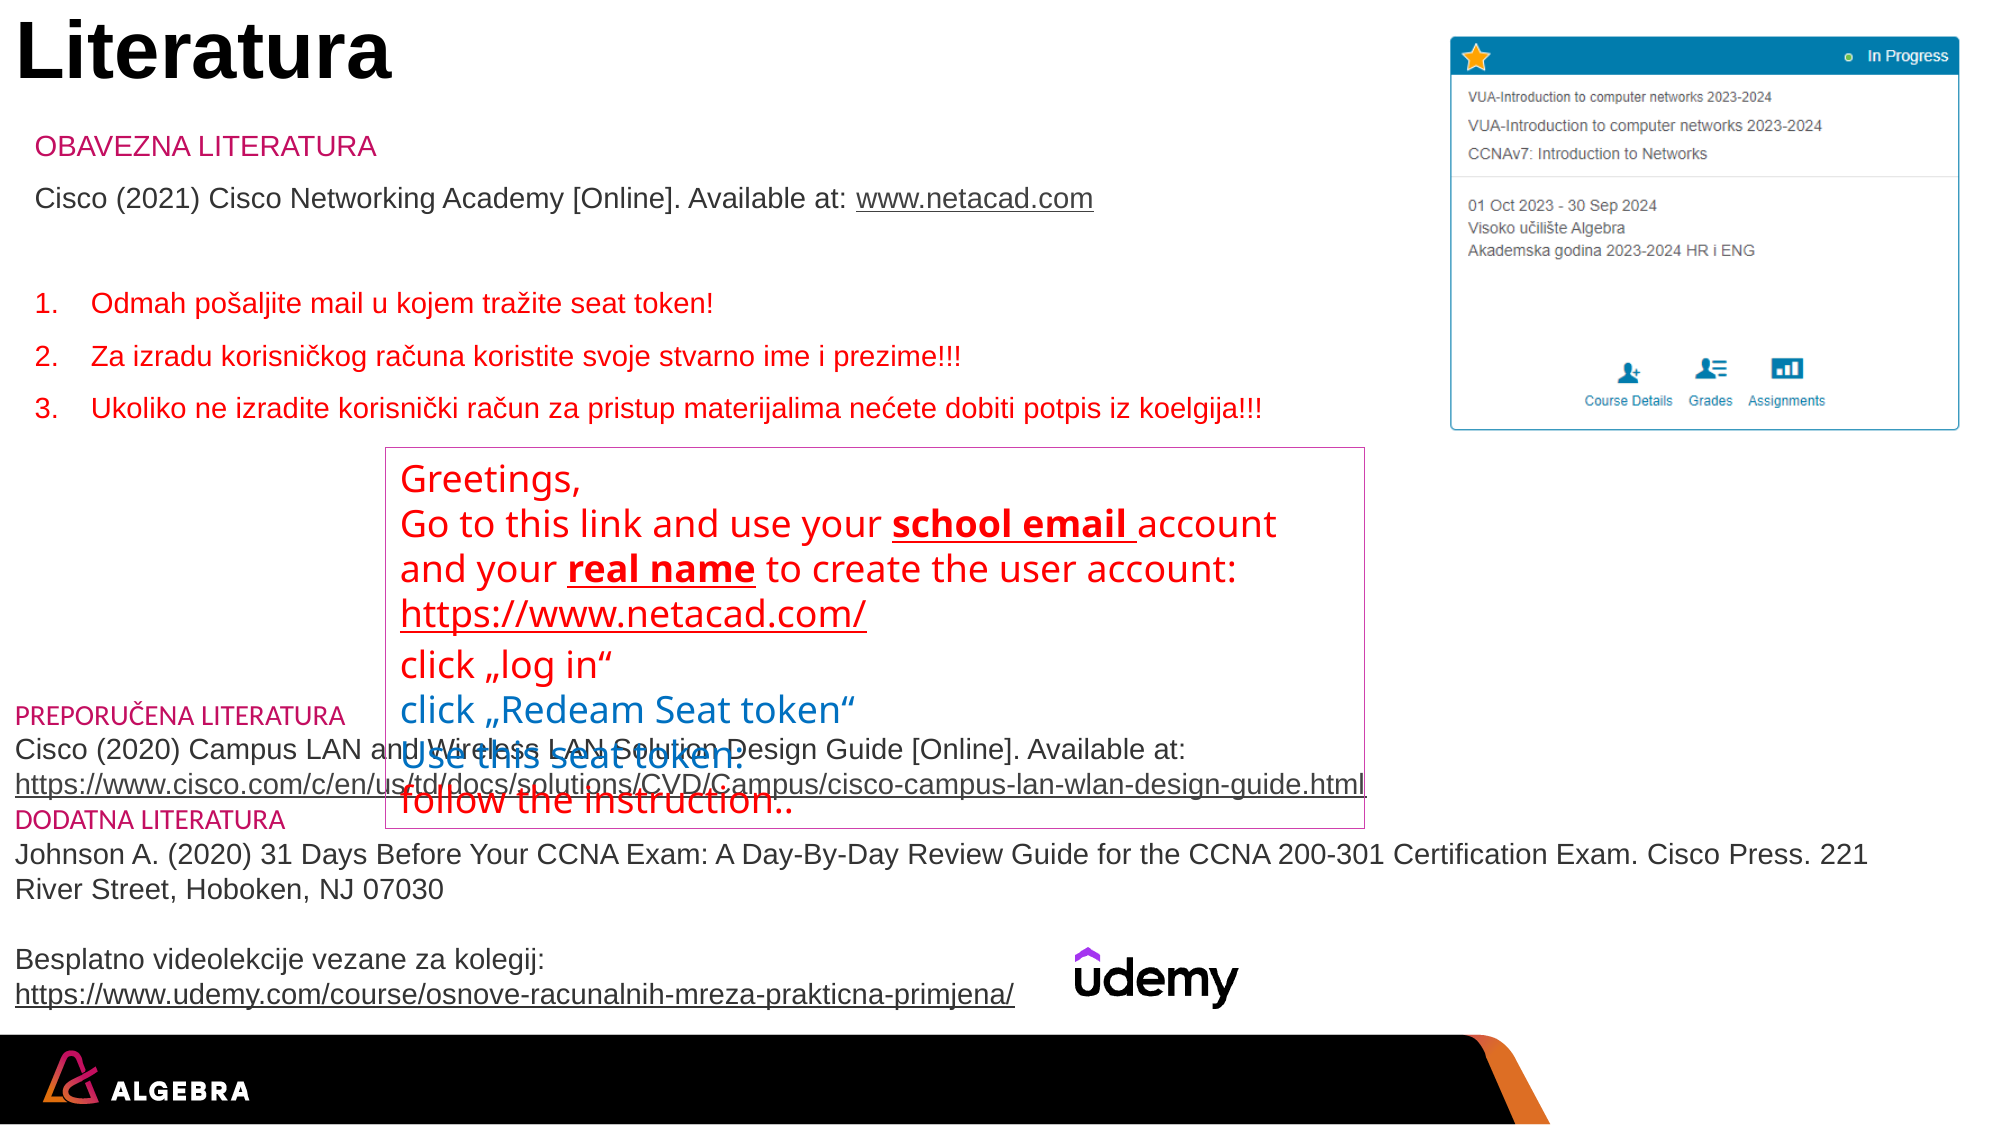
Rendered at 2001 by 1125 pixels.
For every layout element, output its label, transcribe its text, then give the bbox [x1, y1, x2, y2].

text_box PREPORUČENA LITERATURA Cisco (2020) Campus LAN and Wireless LAN Solution Design Guide [Online]. Available at: https://www.cisco.com/c/en/us/td/docs/solutions/CVD/Campus/cisco-campus-lan-wlan-design-guide.html DODATNA LITERATURA Johnson A. (2020) 31 Days Before Your CCNA Exam: A Day-By-Day Review Guide for the CCNA 200-301 Certification Exam. Cisco Press. 221 River Street, Hoboken, NJ 07030 Besplatno videolekcije vezane za kolegij: https://www.udemy.com/course/osnove-racunalnih-mreza-prakticna-primjena/ [0, 688, 1944, 1018]
list OBAVEZNA LITERATURA Cisco (2021) Cisco Networking Academy [Online]. Available at: www.netacad.com Odmah pošaljite mail u kojem tražite seat token! Za izradu korisničkog računa koristite svoje stvarno ime i prezime!!! Ukoliko ne izradite korisnički račun za pristup materijalima nećete dobiti potpis iz koelgija!!! [19, 123, 1980, 495]
picture [0, 918, 1733, 1125]
text_box Greetings, Go to this link and use your school email account and your real name to create the user account: https://www.netacad.com/ click „log in“ click „Redeam Seat token“ Use this seat token: follow the instruction.. [385, 447, 1365, 829]
title Literatura [0, 0, 1725, 104]
picture [1447, 31, 1965, 436]
